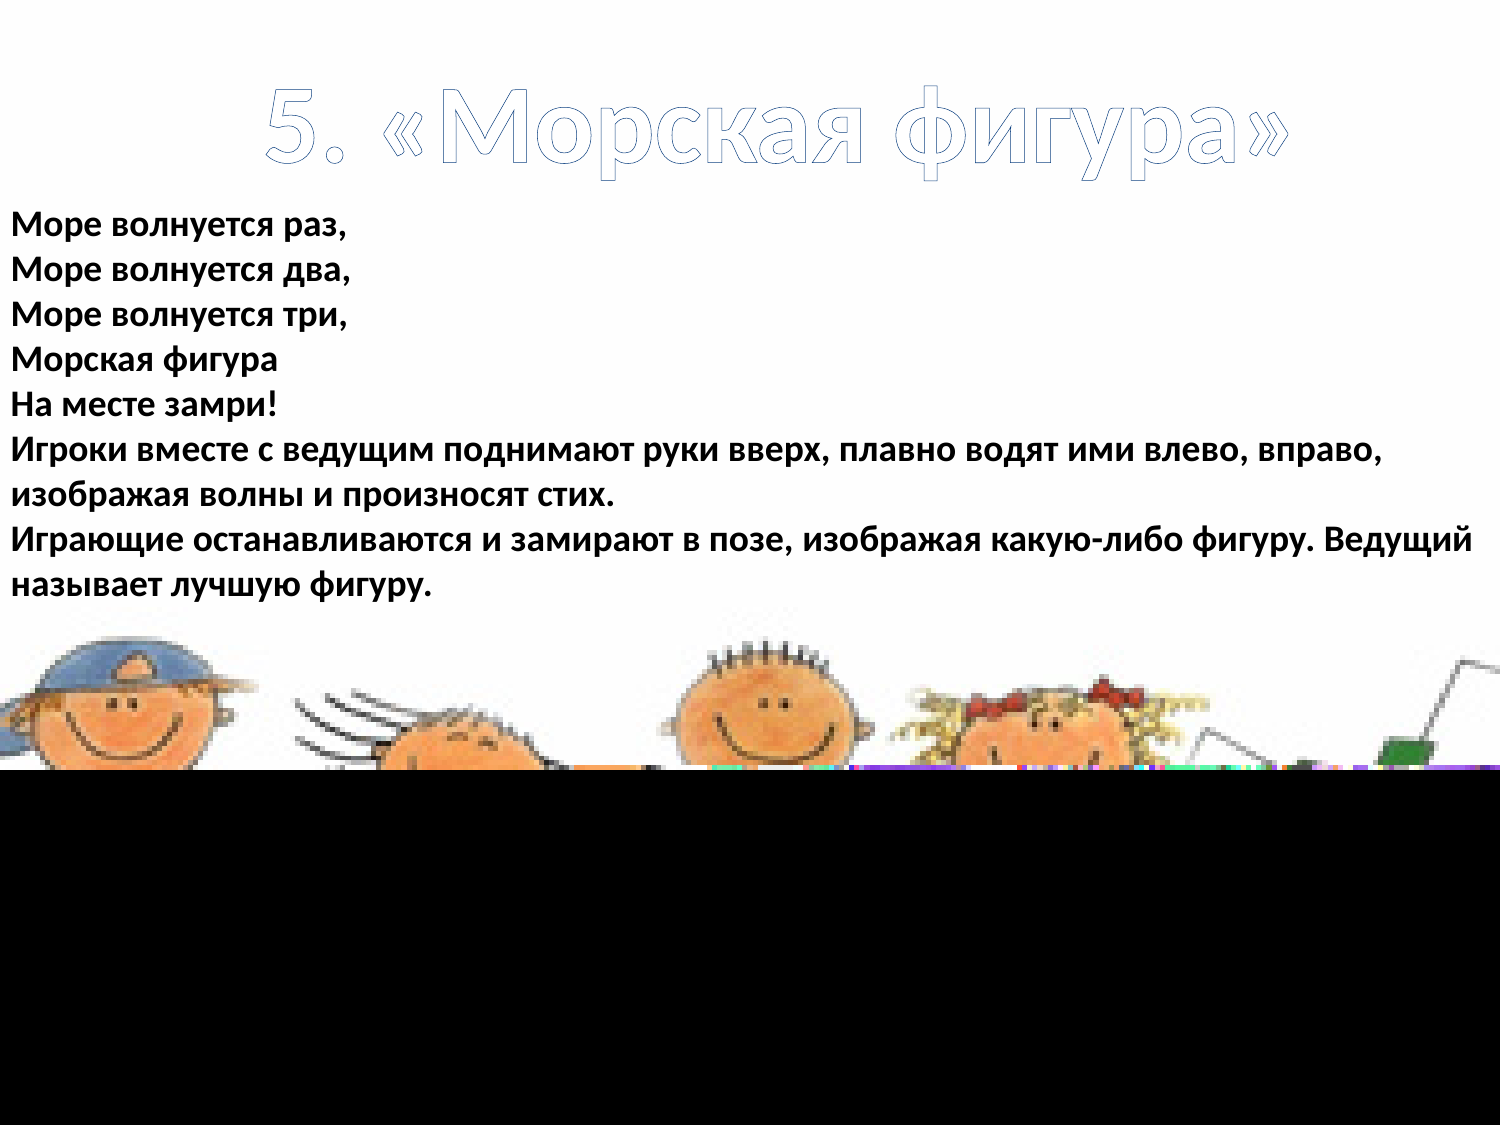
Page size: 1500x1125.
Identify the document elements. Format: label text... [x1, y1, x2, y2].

picture [0, 0, 1500, 191]
text_box 5. «Морская фигура» [247, 42, 1317, 191]
text_box Море волнуется раз, Море волнуется два, Море волнуется три, Морская фигура На месте замри! Игроки вместе с ведущим поднимают руки вверх, плавно водят ими влево, вправо, изображая волны и произносят стих. Играющие останавливаются и замирают в позе, изображая какую-либо фигуру. Ведущий называет лучшую фигуру. [0, 191, 1500, 612]
picture [0, 612, 1500, 1125]
